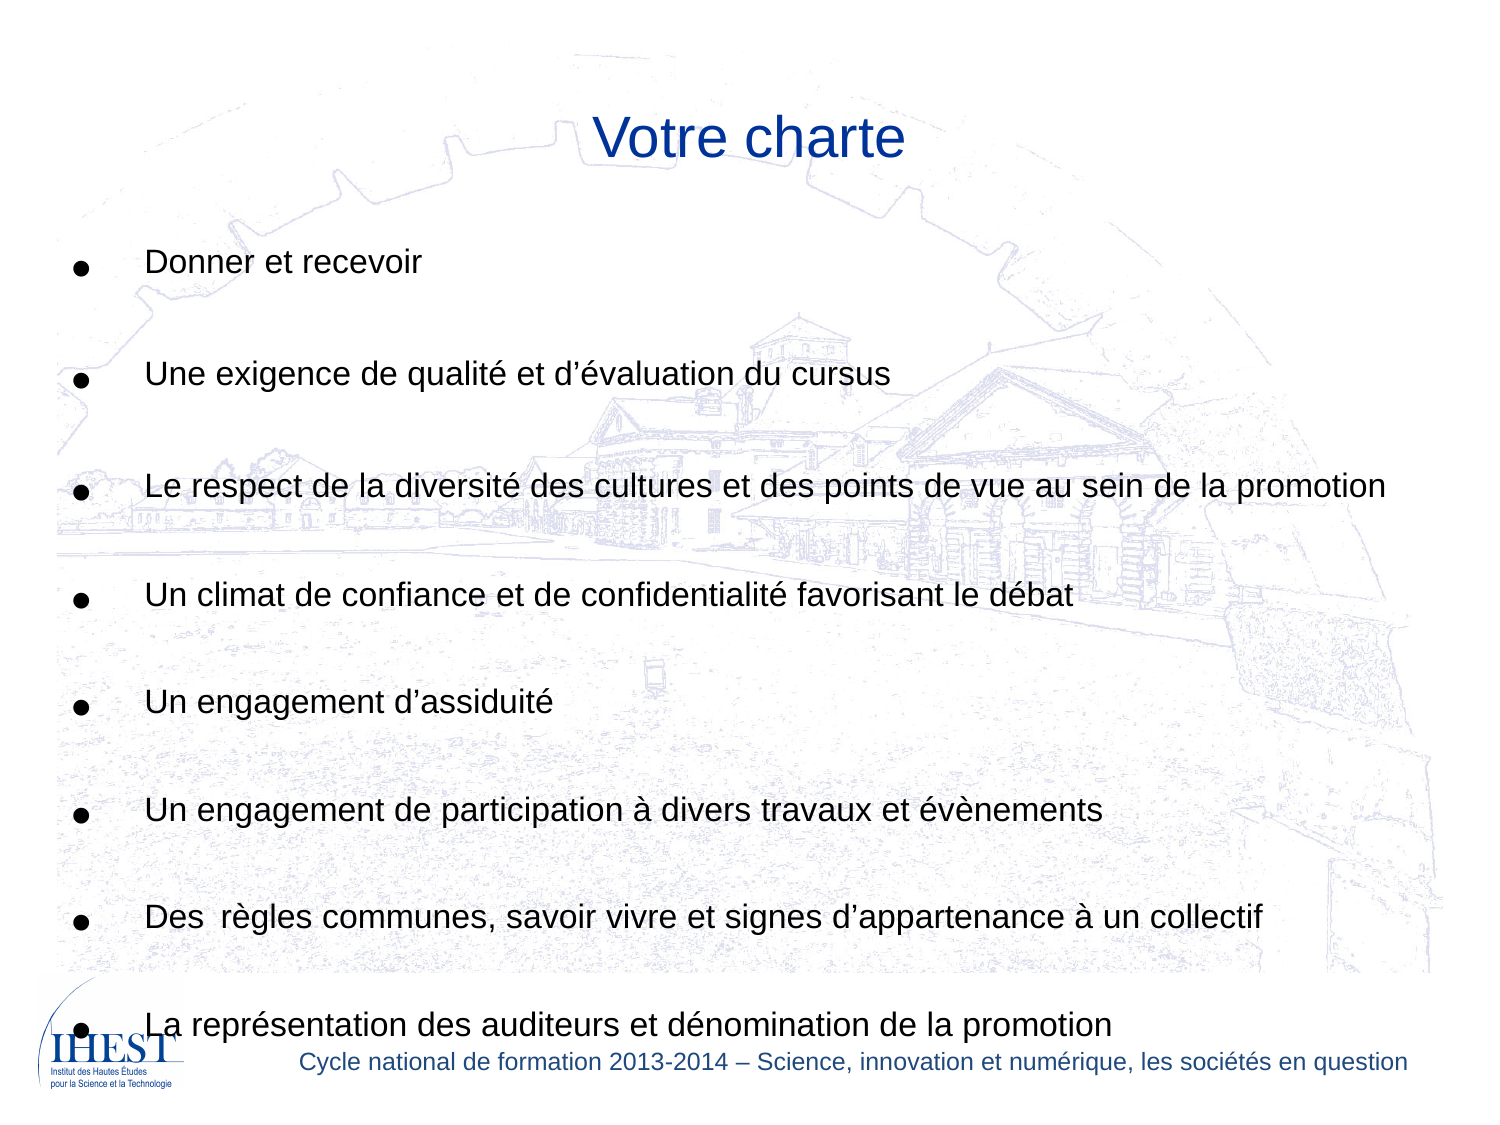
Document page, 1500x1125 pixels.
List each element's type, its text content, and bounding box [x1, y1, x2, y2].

text_box Donner et recevoir Une exigence de qualité et d’évaluation du cursus Le respect de la diversité des cultures et des points de vue au sein de la promotion Un climat de confiance et de confidentialité favorisant le débat Un engagement d’assiduité Un engagement de participation à divers travaux et évènements Des règles communes, savoir vivre et signes d’appartenance à un collectif La représentation des auditeurs et dénomination de la promotion [56, 233, 1444, 848]
picture [57, 45, 1443, 92]
picture [38, 848, 1443, 1089]
text_box Votre charte [56, 92, 1444, 186]
picture [57, 186, 1443, 233]
